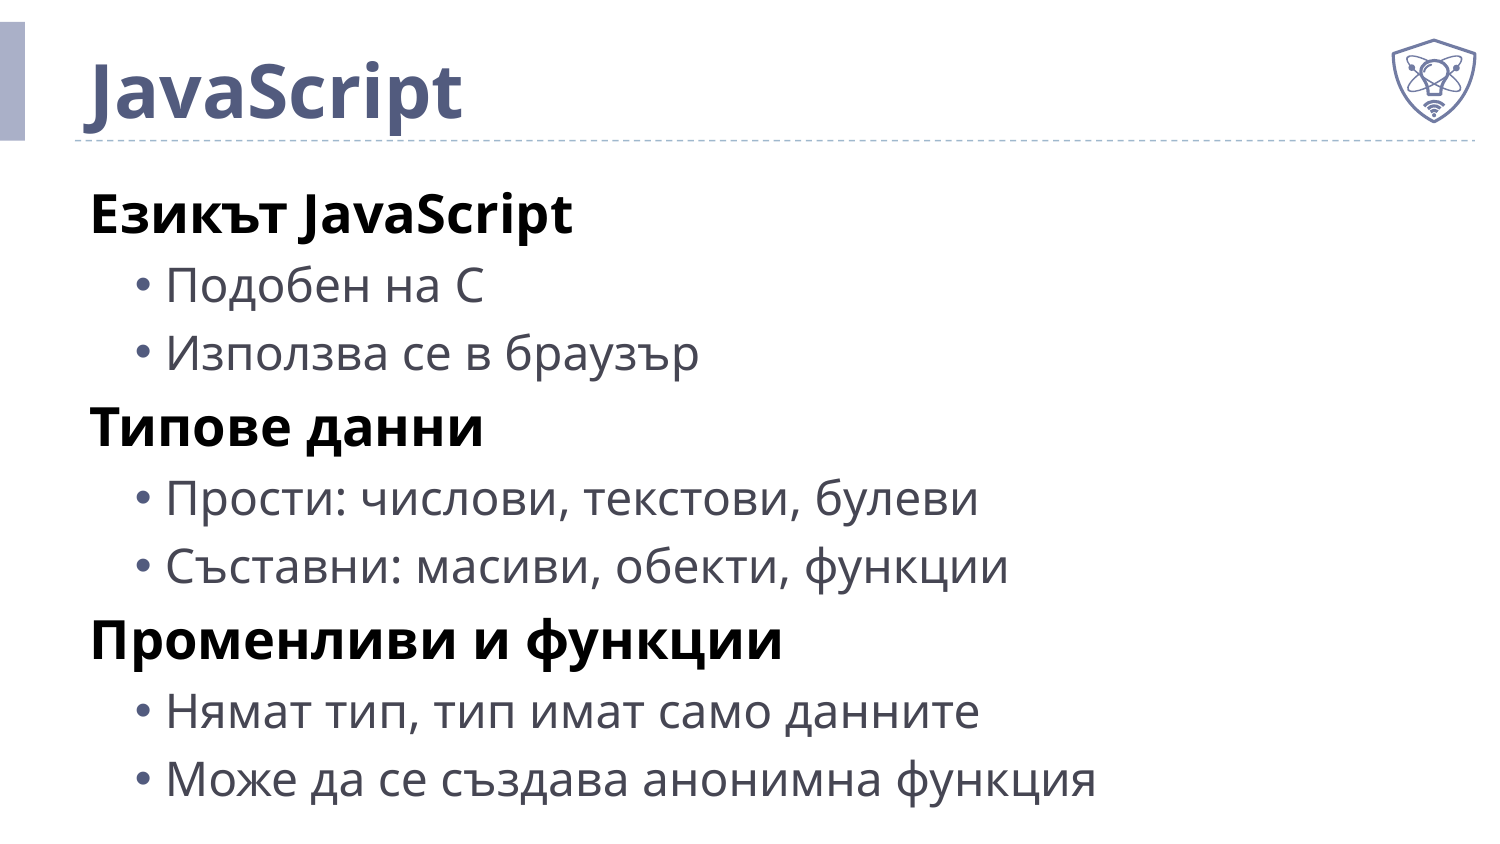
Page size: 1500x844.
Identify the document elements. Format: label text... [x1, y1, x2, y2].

list Езикът JavaScript Подобен на C Използва се в браузър Типове данни Прости: числови, текстови, булеви Съставни: масиви, обекти, функции Променливи и функции Нямат тип, тип имат само данните Може да се създава анонимна функция [75, 171, 1475, 835]
title JavaScript [75, 18, 1475, 141]
